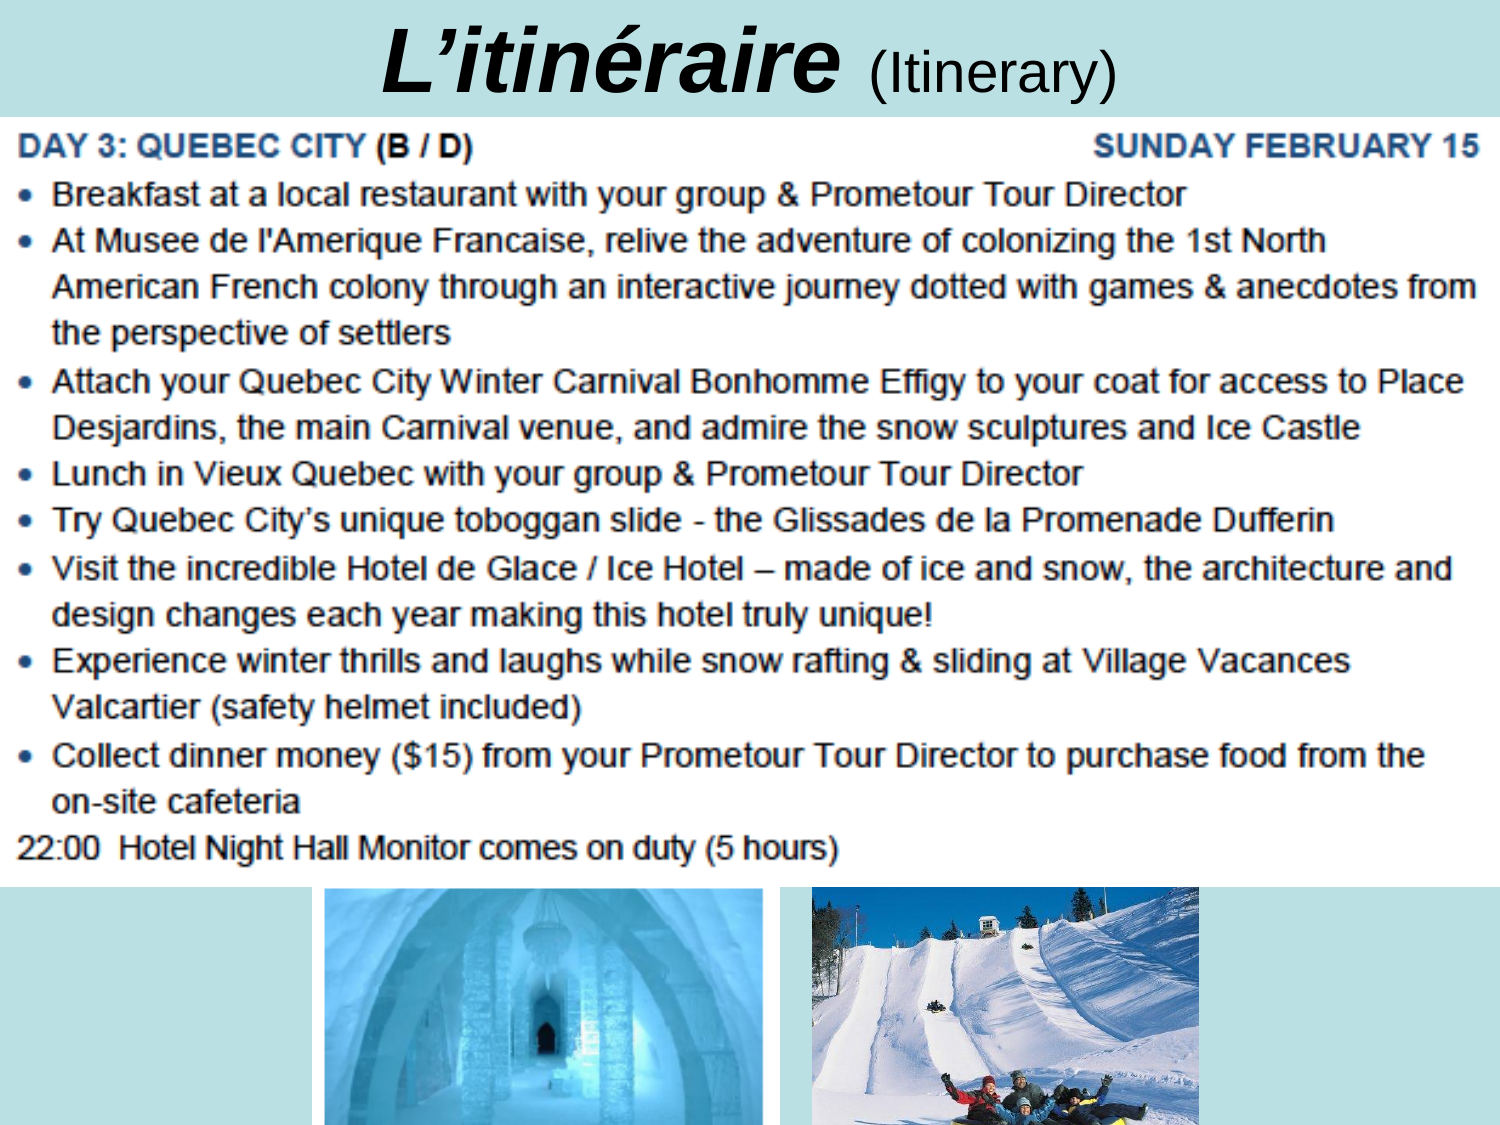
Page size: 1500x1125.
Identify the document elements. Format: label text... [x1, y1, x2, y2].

title L’itinéraire (Itinerary) [74, 0, 1426, 115]
picture [0, 117, 1500, 1125]
